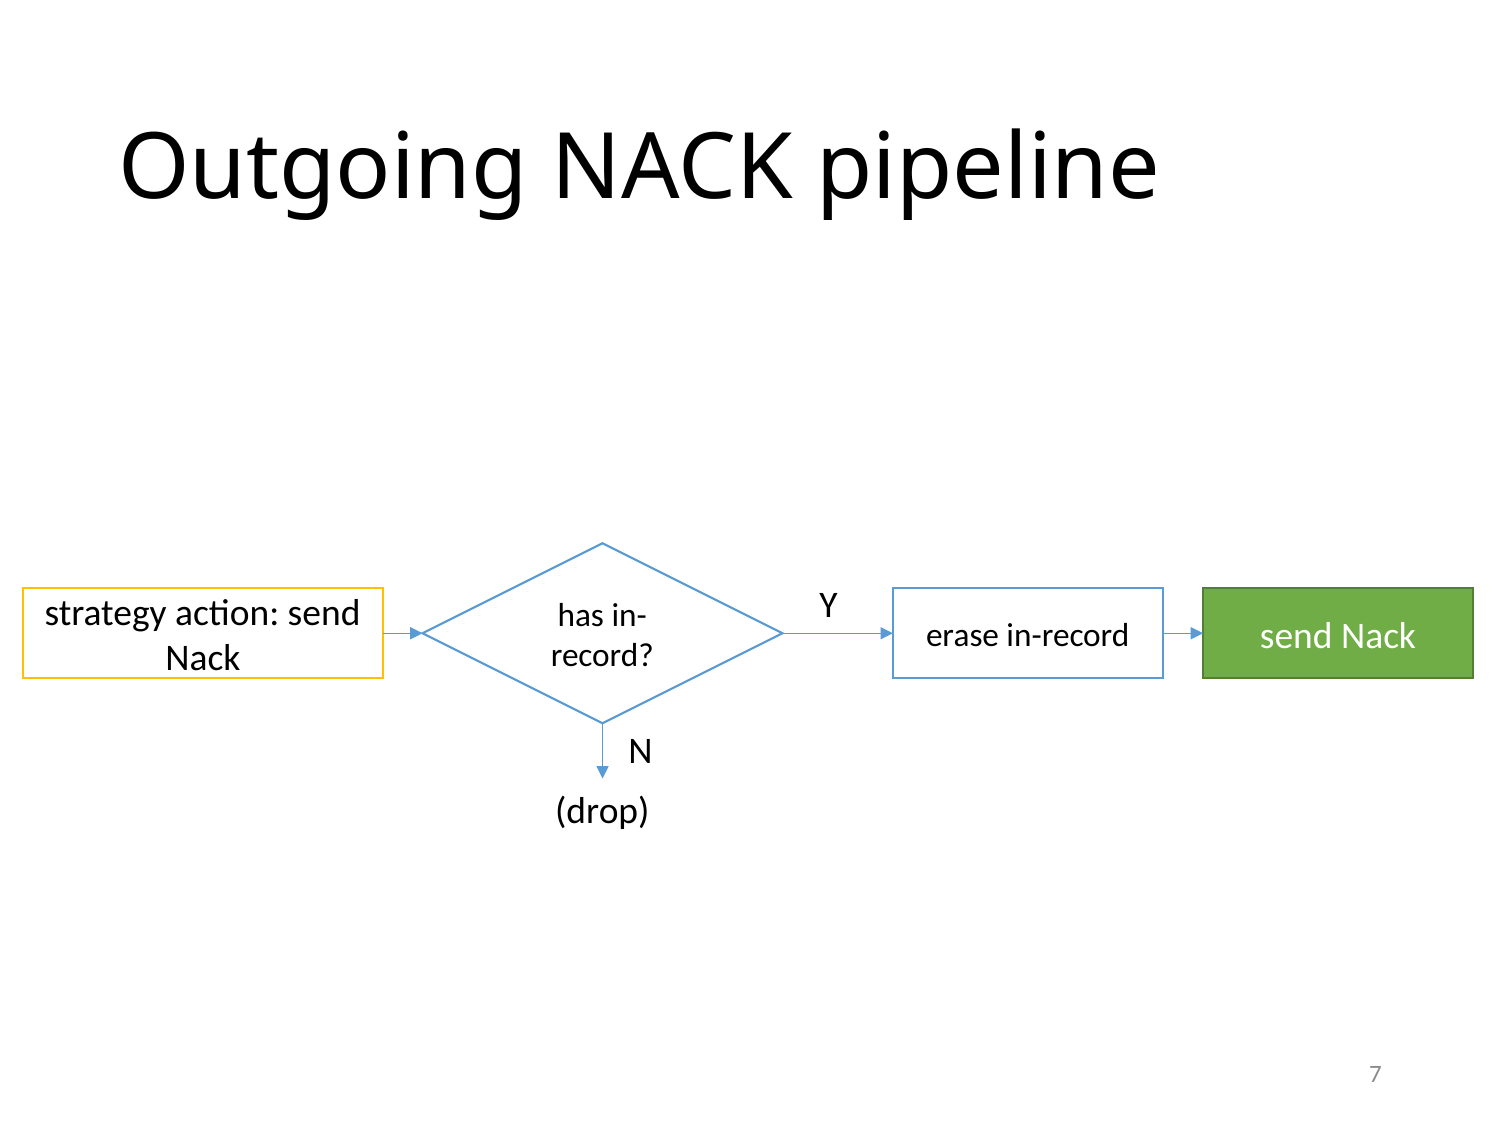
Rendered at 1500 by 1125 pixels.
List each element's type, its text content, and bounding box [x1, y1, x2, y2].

text_box erase in-record [892, 587, 1164, 679]
text_box has in-record? [422, 542, 785, 725]
text_box Y [804, 572, 853, 633]
text_box N [613, 718, 668, 779]
title Outgoing NACK pipeline [103, 59, 1397, 278]
slide_number 7 [1059, 1042, 1397, 1103]
text_box send Nack [1202, 587, 1474, 679]
text_box (drop) [540, 778, 665, 839]
text_box strategy action: send Nack [22, 587, 384, 679]
